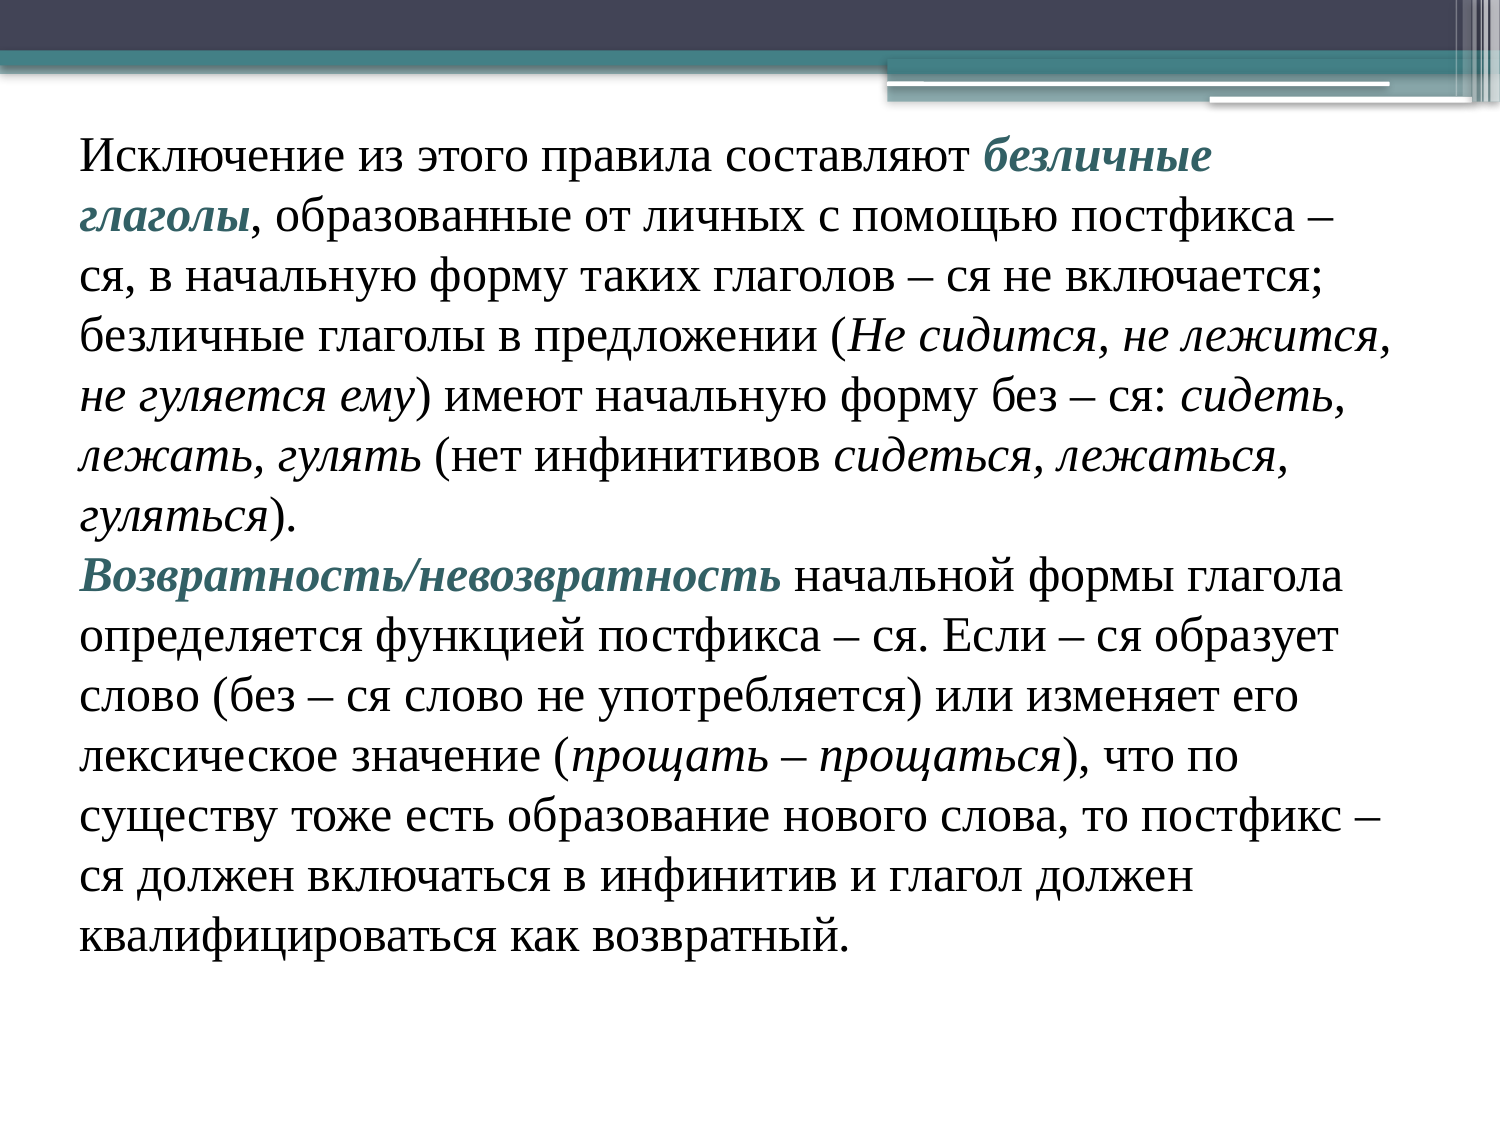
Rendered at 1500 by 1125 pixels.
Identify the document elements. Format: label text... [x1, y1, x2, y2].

text_box Исключение из этого правила составляют безличные глаголы, образованные от личных с помощью постфикса – ся, в начальную форму таких глаголов – ся не включается; безличные глаголы в предложении (Не сидится, не лежится, не гуляется ему) имеют начальную форму без – ся: сидеть, лежать, гулять (нет инфинитивов сидеться, лежаться, гуляться). Возвратность/невозвратность начальной формы глагола определяется функцией постфикса – ся. Если – ся образует слово (без – ся слово не употребляется) или изменяет его лексическое значение (прощать – прощаться), что по существу тоже есть образование нового слова, то постфикс –ся должен включаться в инфинитив и глагол должен квалифицироваться как возвратный. [64, 113, 1412, 969]
